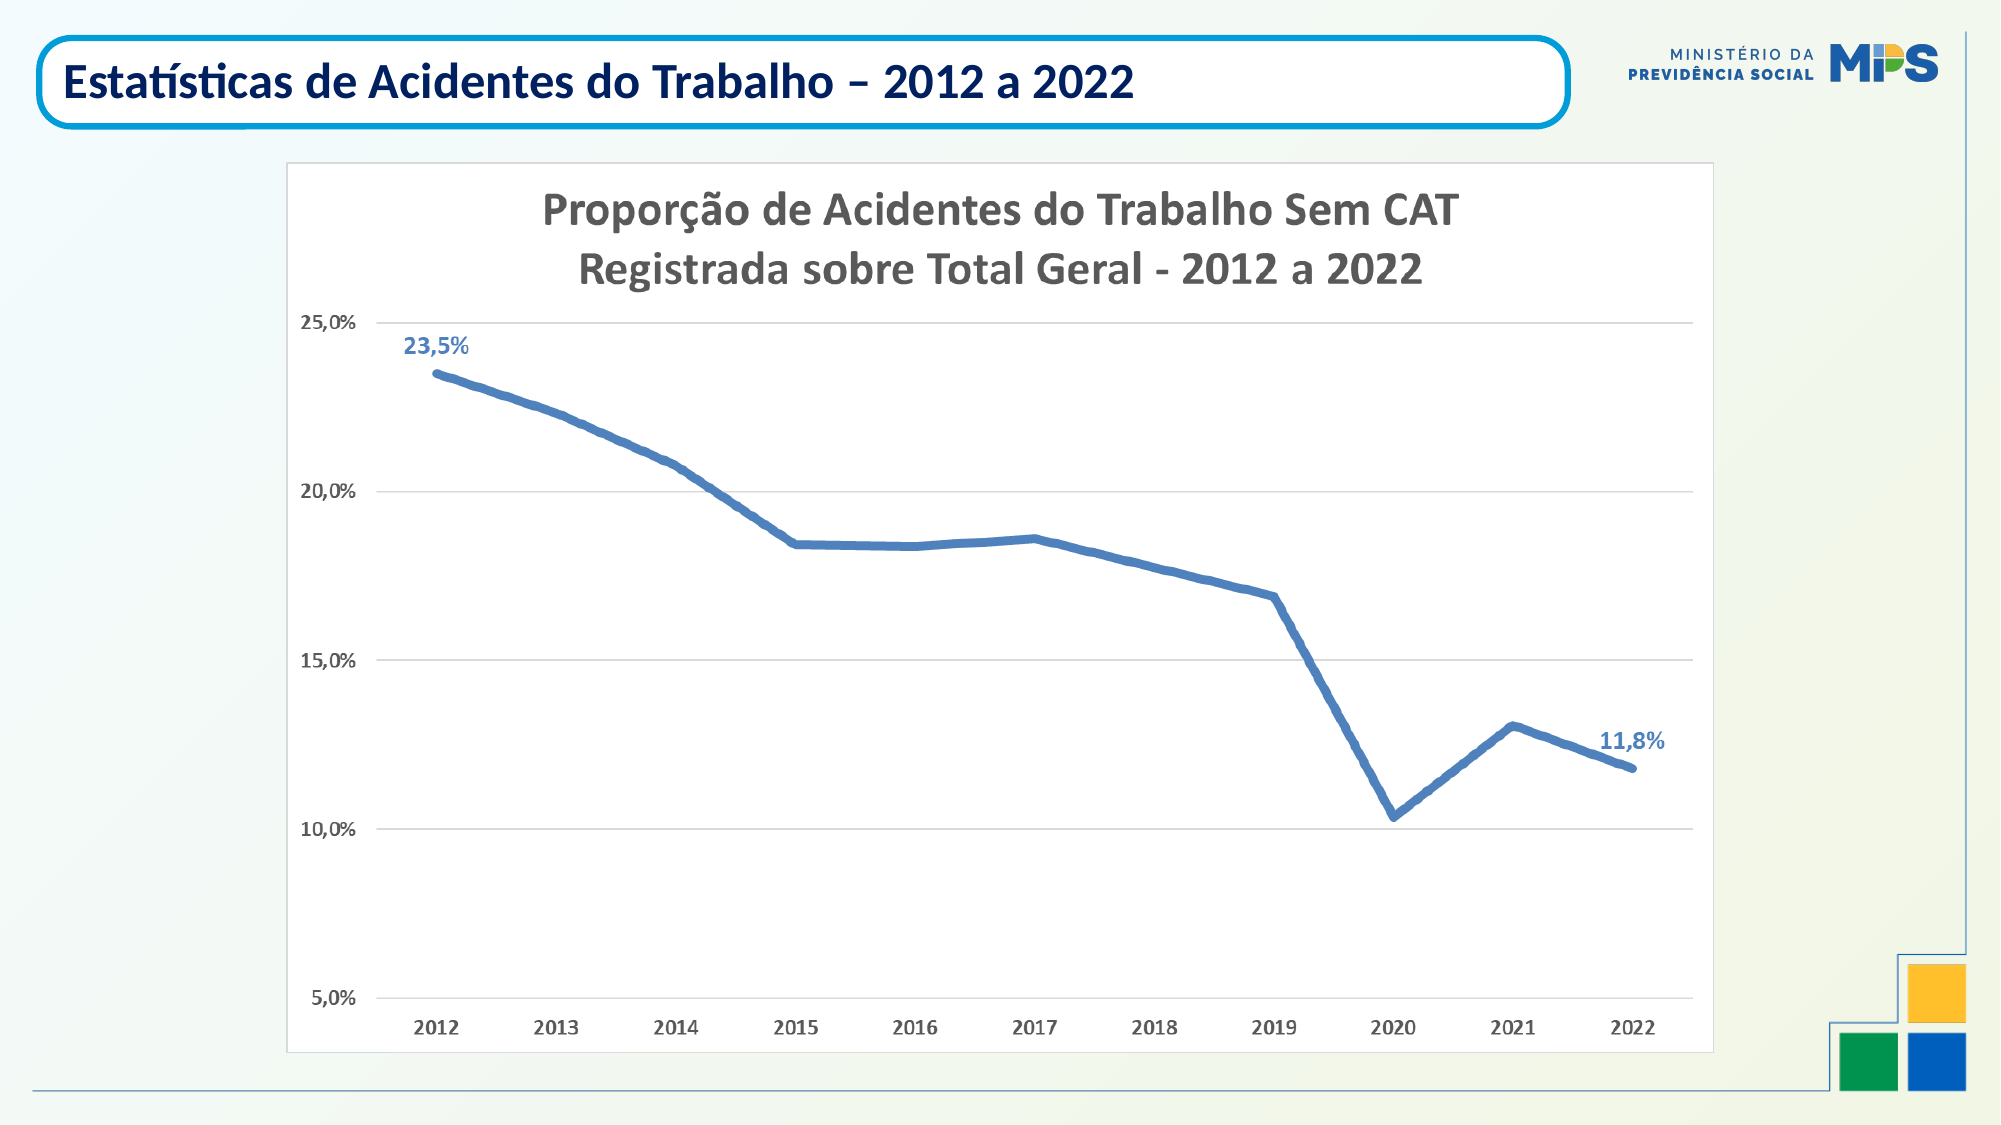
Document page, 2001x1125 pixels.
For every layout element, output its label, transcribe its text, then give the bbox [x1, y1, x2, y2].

picture [0, 0, 2000, 1125]
text_box Estatísticas de Acidentes do Trabalho – 2012 a 2022 [37, 35, 1570, 129]
